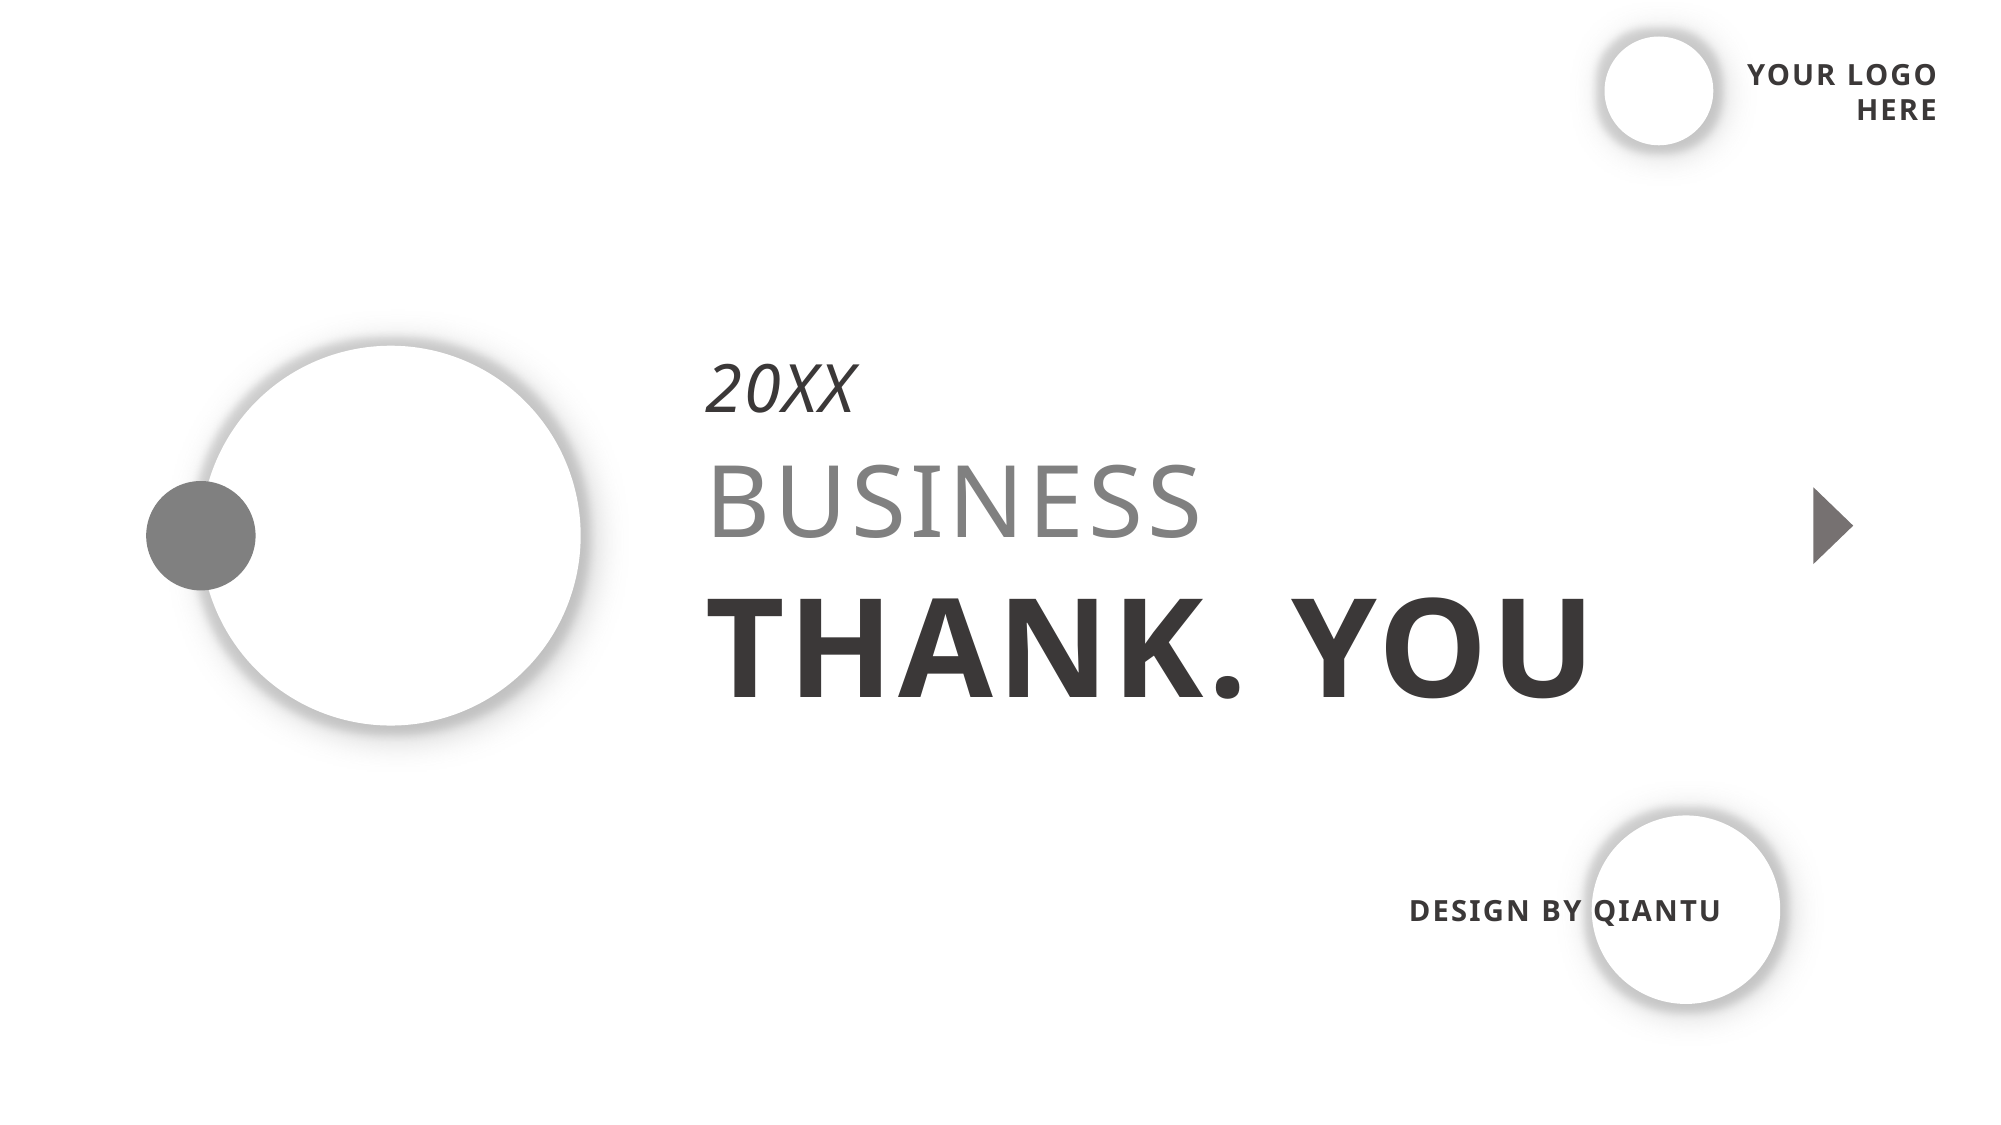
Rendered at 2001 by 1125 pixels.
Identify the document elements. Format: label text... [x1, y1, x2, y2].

text_box YOUR LOGO HERE [1731, 55, 1937, 126]
text_box 20XX [705, 346, 1019, 427]
text_box [1592, 814, 1782, 1005]
text_box THANK. YOU [705, 559, 1937, 725]
text_box [1603, 35, 1715, 147]
text_box BUSINESS [705, 437, 1937, 558]
text_box [1812, 484, 1855, 567]
text_box [145, 479, 257, 592]
text_box [208, 344, 582, 727]
text_box DESIGN BY QIANTU [1408, 892, 1723, 928]
